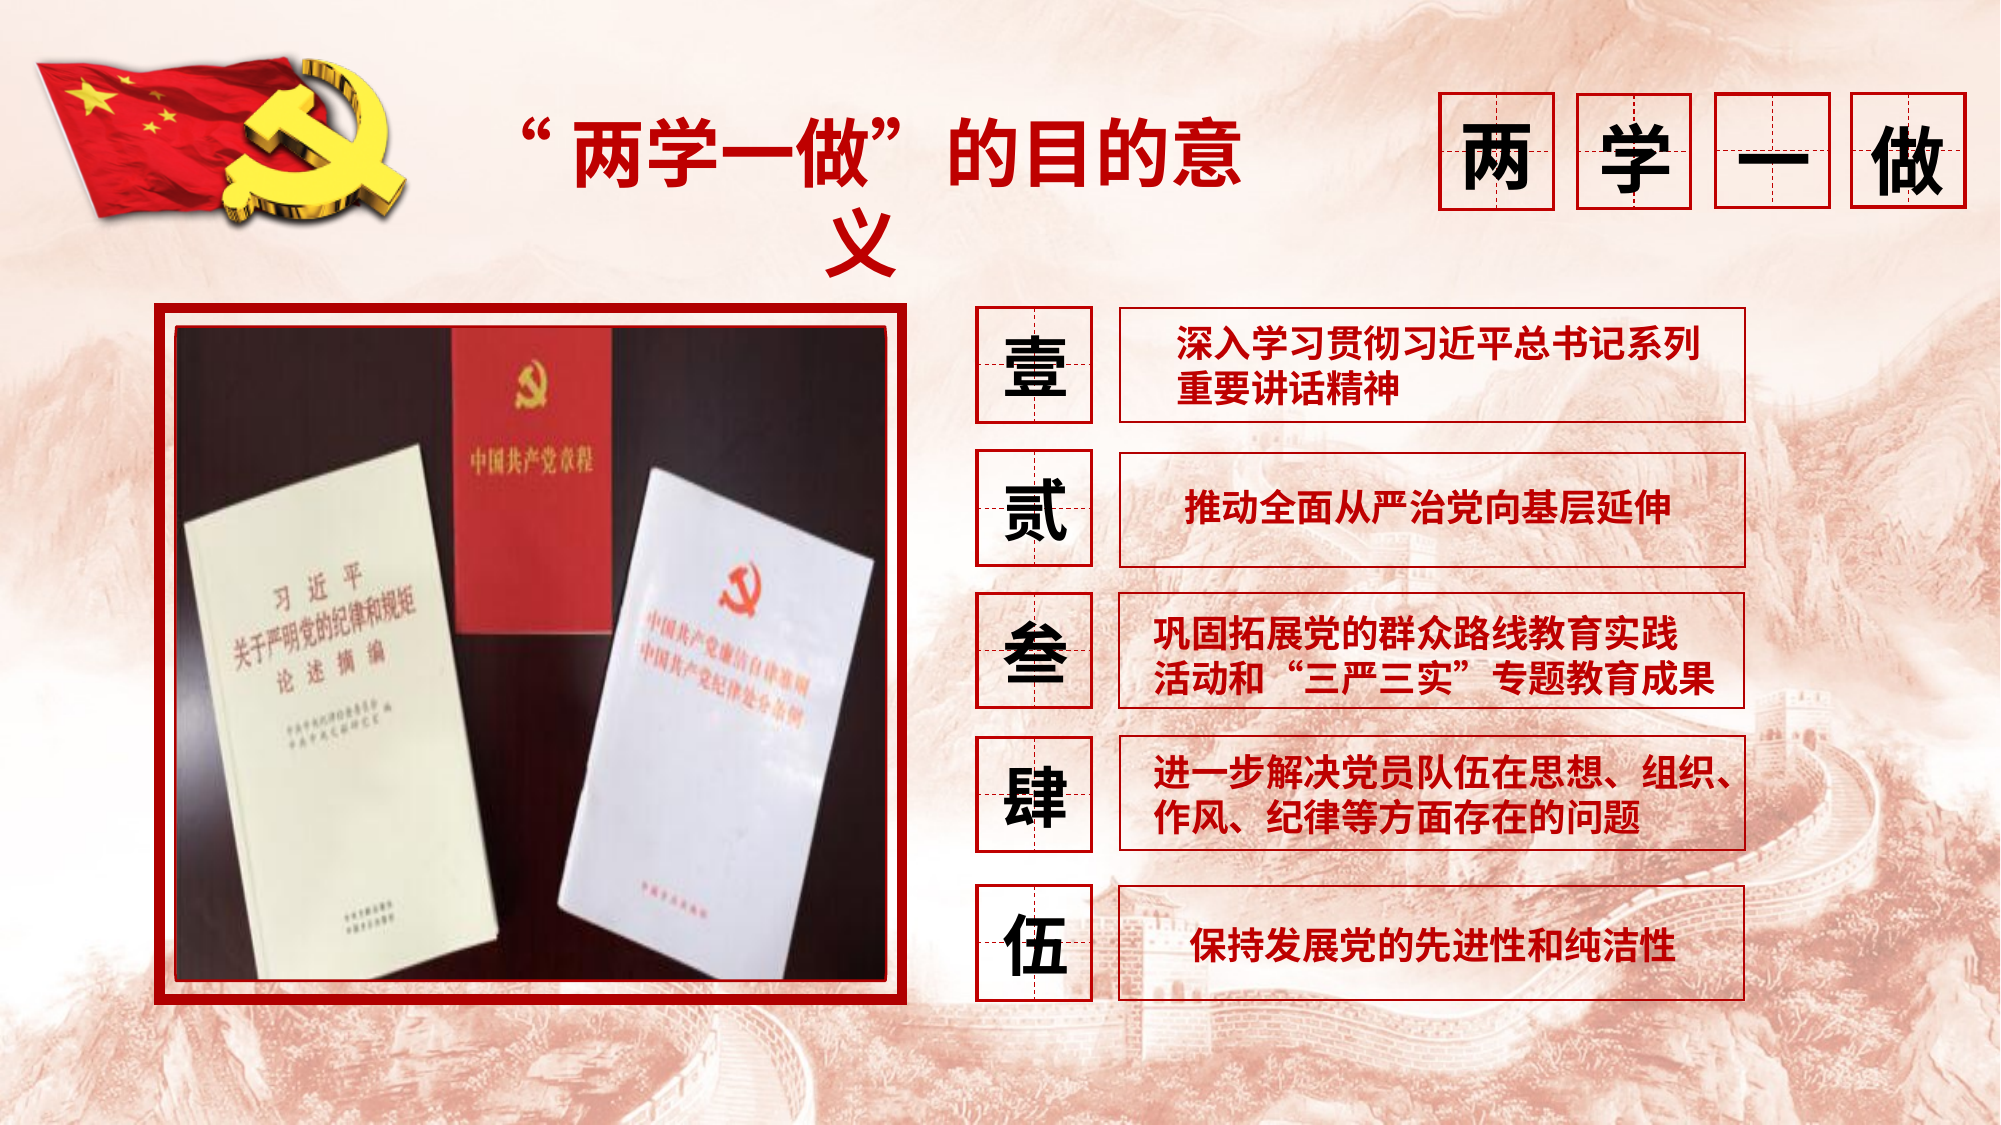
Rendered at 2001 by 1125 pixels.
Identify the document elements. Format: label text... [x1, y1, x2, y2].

text_box “两学一做”的目的意义 [424, 98, 1298, 214]
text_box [1119, 885, 1745, 1001]
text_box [1119, 307, 1745, 423]
text_box [159, 307, 903, 1001]
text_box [1119, 593, 1745, 709]
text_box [29, 49, 414, 235]
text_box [1851, 93, 1966, 208]
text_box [1119, 452, 1745, 583]
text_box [1119, 735, 1745, 851]
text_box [976, 307, 1092, 423]
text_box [976, 593, 1092, 708]
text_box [1577, 94, 1691, 209]
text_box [976, 885, 1092, 1001]
picture [0, 0, 2001, 1125]
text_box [976, 450, 1092, 566]
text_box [1440, 93, 1554, 210]
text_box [1715, 93, 1830, 208]
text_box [976, 737, 1092, 852]
